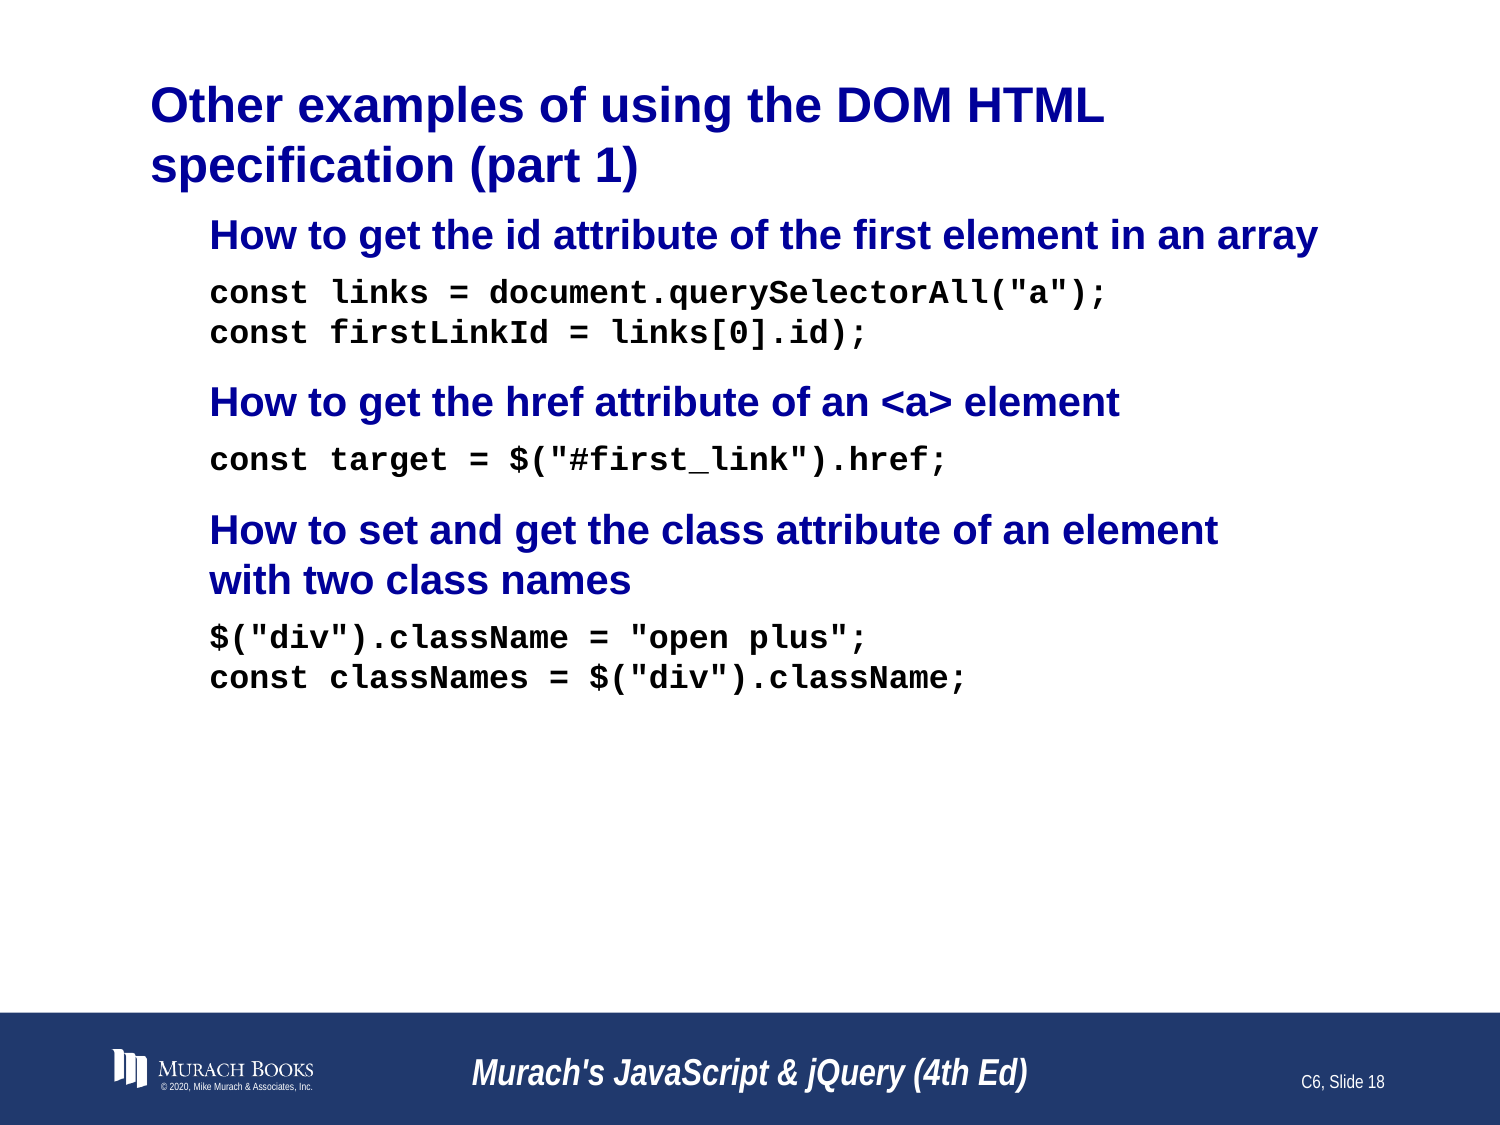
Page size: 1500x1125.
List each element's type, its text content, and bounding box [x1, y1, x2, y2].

list How to get the id attribute of the first element in an array const links = document.querySelectorAll("a"); const firstLinkId = links[0].id); How to get the href attribute of an <a> element const target = $("#first_link").href; How to set and get the class attribute of an element with two class names $("div").className = "open plus"; const classNames = $("div").className; [137, 200, 1350, 1000]
slide_number C6, Slide 18 [1087, 1025, 1400, 1100]
footer © 2020, Mike Murach & Associates, Inc. [12, 1025, 463, 1100]
slide_number Murach's JavaScript & jQuery (4th Ed) [463, 1025, 1050, 1100]
title Other examples of using the DOM HTML specification (part 1) [150, 72, 1350, 194]
